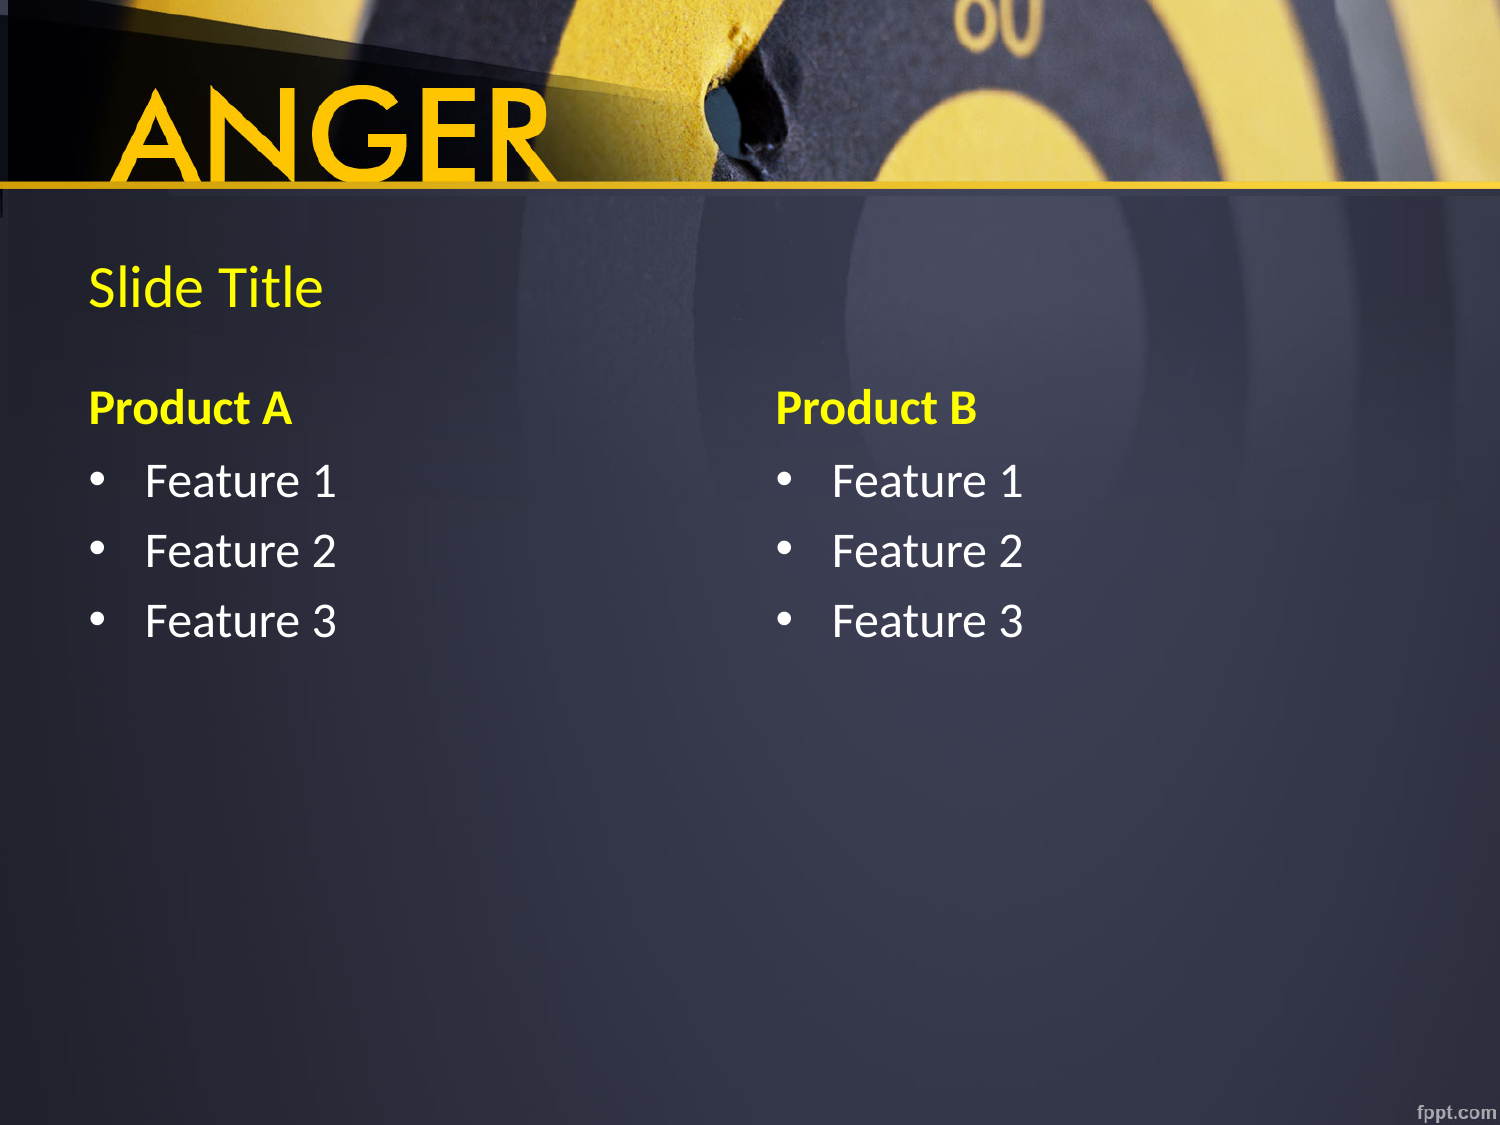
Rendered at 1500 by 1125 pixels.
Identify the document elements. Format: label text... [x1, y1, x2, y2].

list Feature 1 Feature 2 Feature 3 [73, 440, 737, 939]
picture [0, 0, 1500, 1125]
list Feature 1 Feature 2 Feature 3 [760, 440, 1424, 939]
list Product B [760, 337, 1424, 440]
list Product A [73, 337, 737, 440]
title Slide Title [73, 239, 1424, 328]
